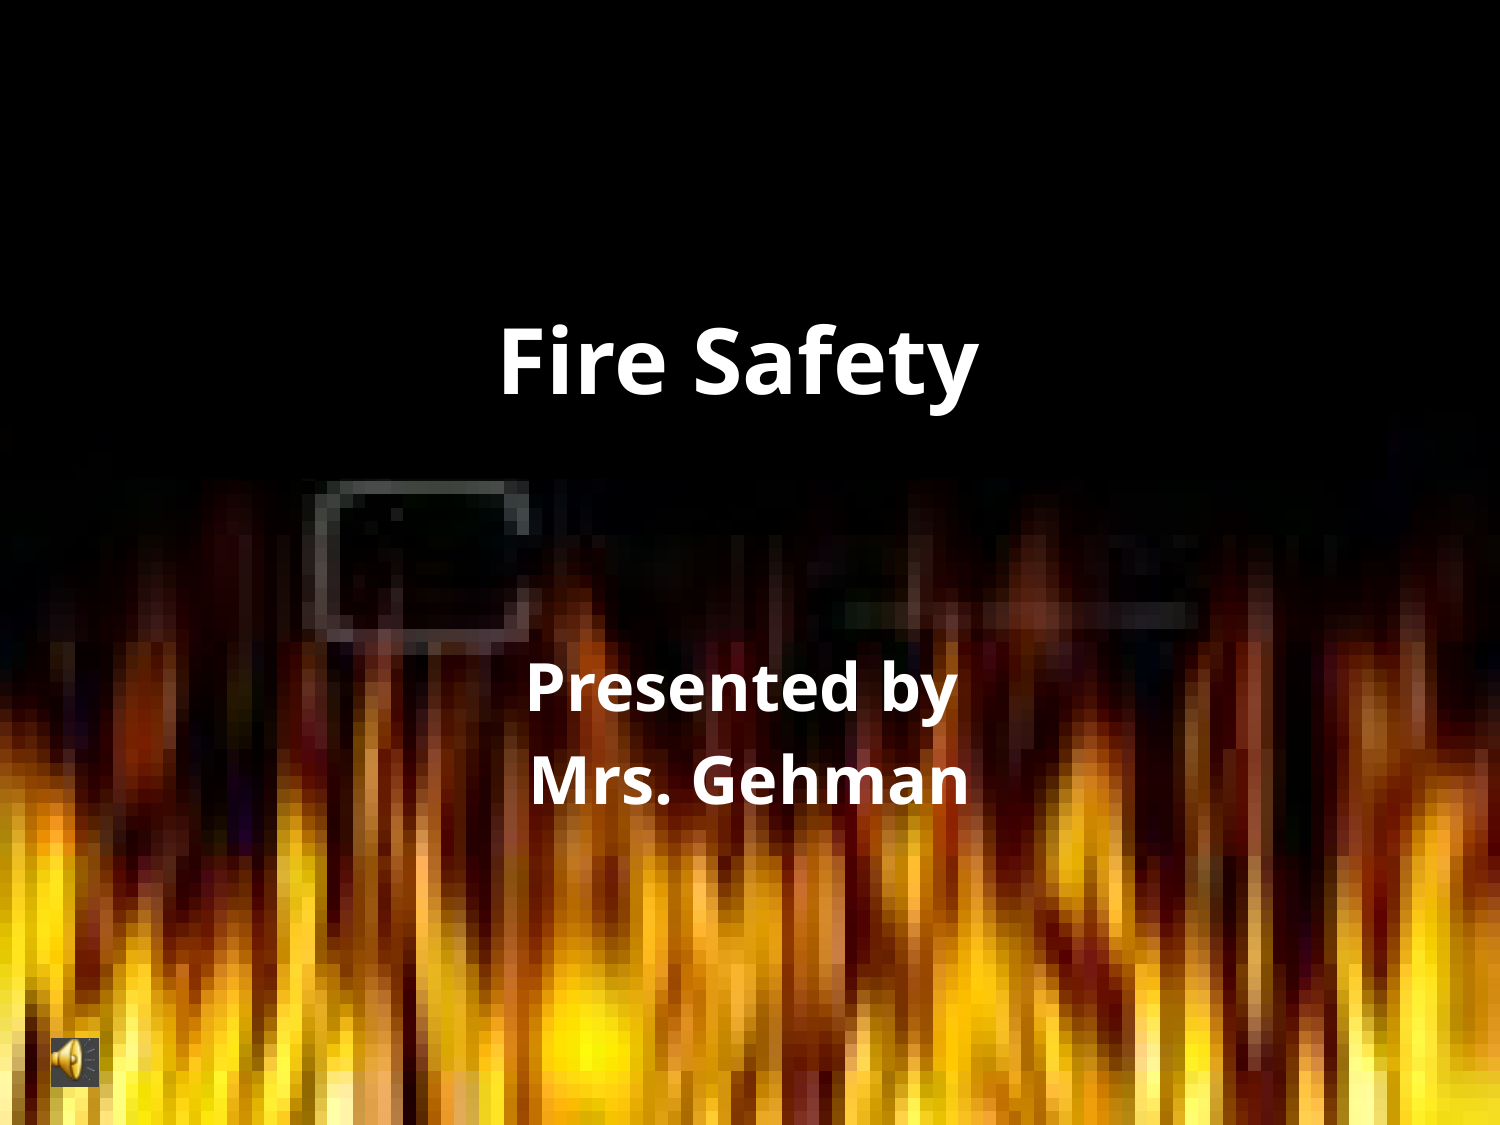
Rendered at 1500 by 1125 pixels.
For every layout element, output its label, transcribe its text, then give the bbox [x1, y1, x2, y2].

subtitle Presented by Mrs. Gehman [225, 637, 1275, 925]
title Fire Safety [112, 237, 1388, 479]
picture [0, 0, 1500, 1125]
